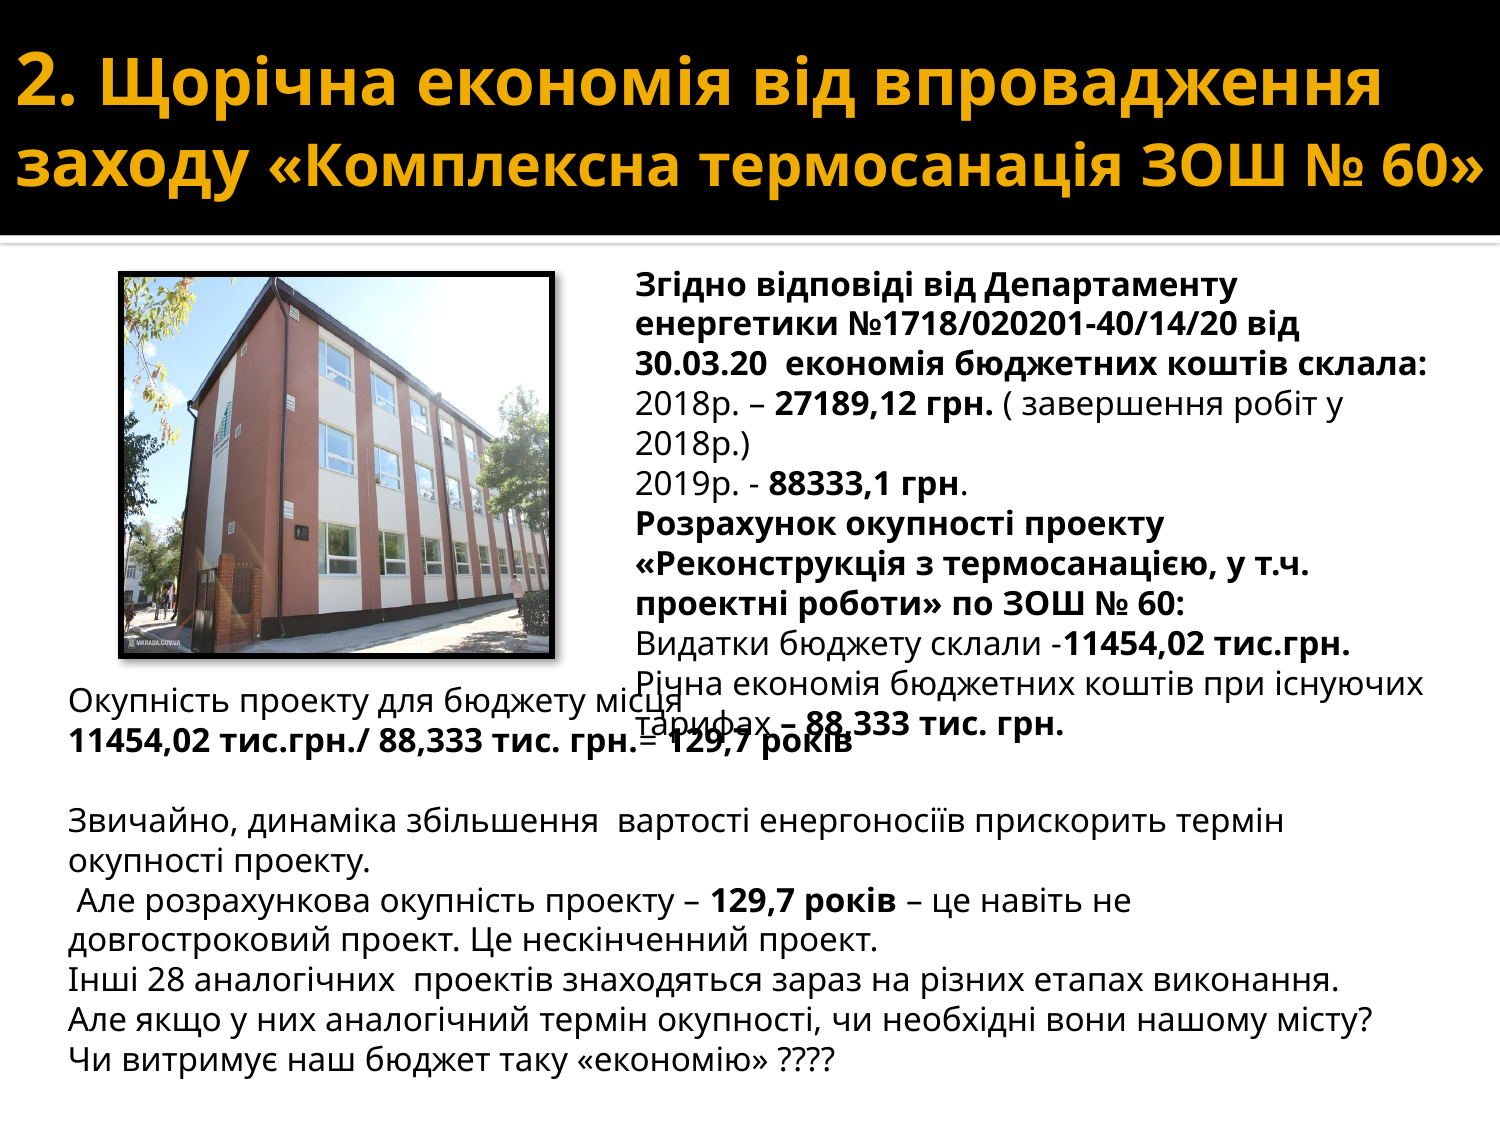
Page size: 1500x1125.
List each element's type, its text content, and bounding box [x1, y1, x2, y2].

text_box Окупність проекту для бюджету місця 11454,02 тис.грн./ 88,333 тис. грн.= 129,7 років Звичайно, динаміка збільшення вартості енергоносіїв прискорить термін окупності проекту. Але розрахункова окупність проекту – 129,7 років – це навіть не довгостроковий проект. Це нескінченний проект. Інші 28 аналогічних проектів знаходяться зараз на різних етапах виконання. Але якщо у них аналогічний термін окупності, чи необхідні вони нашому місту? Чи витримує наш бюджет таку «економію» ???? [53, 671, 1406, 1086]
title 2. Щорічна економія від впровадження заходу «Комплексна термосанація ЗОШ № 60» [0, 0, 1500, 231]
text_box Згідно відповіді від Департаменту енергетики №1718/020201-40/14/20 від 30.03.20 економія бюджетних коштів склала: 2018р. – 27189,12 грн. ( завершення робіт у 2018р.) 2019р. - 88333,1 грн. Розрахунок окупності проекту «Реконструкція з термосанацією, у т.ч. проектні роботи» по ЗОШ № 60: Видатки бюджету склали -11454,02 тис.грн. Річна економія бюджетних коштів при існуючих тарифах – 88,333 тис. грн. [620, 255, 1453, 750]
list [123, 276, 550, 653]
